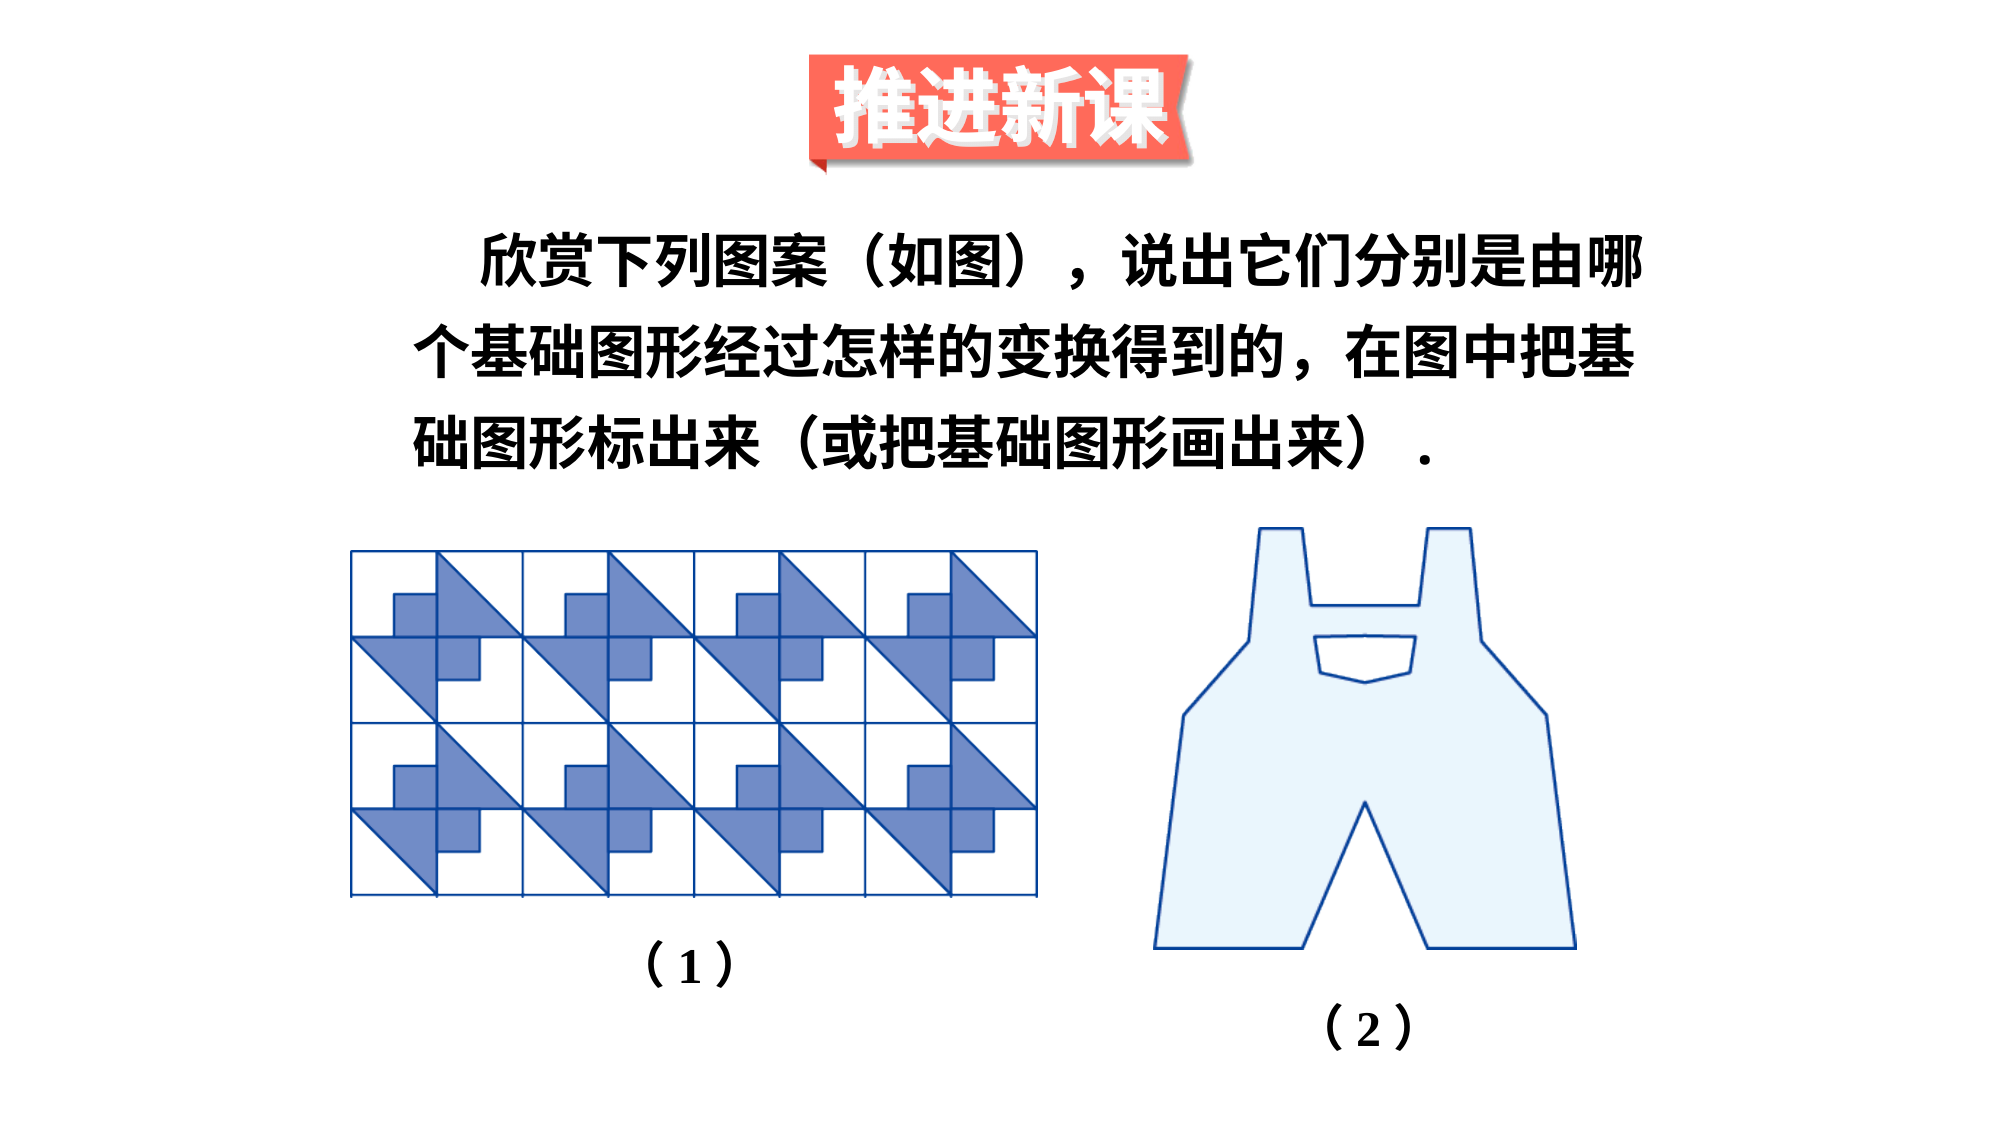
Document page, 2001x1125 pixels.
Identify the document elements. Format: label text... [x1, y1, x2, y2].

text_box （1） [601, 925, 780, 1001]
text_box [799, 30, 1248, 256]
text_box 欣赏下列图案（如图），说出它们分别是由哪个基础图形经过怎样的变换得到的，在图中把基础图形标出来（或把基础图形画出来）. [397, 195, 1674, 484]
text_box （2） [1279, 989, 1458, 1065]
picture [350, 550, 1038, 898]
picture [1153, 527, 1577, 950]
